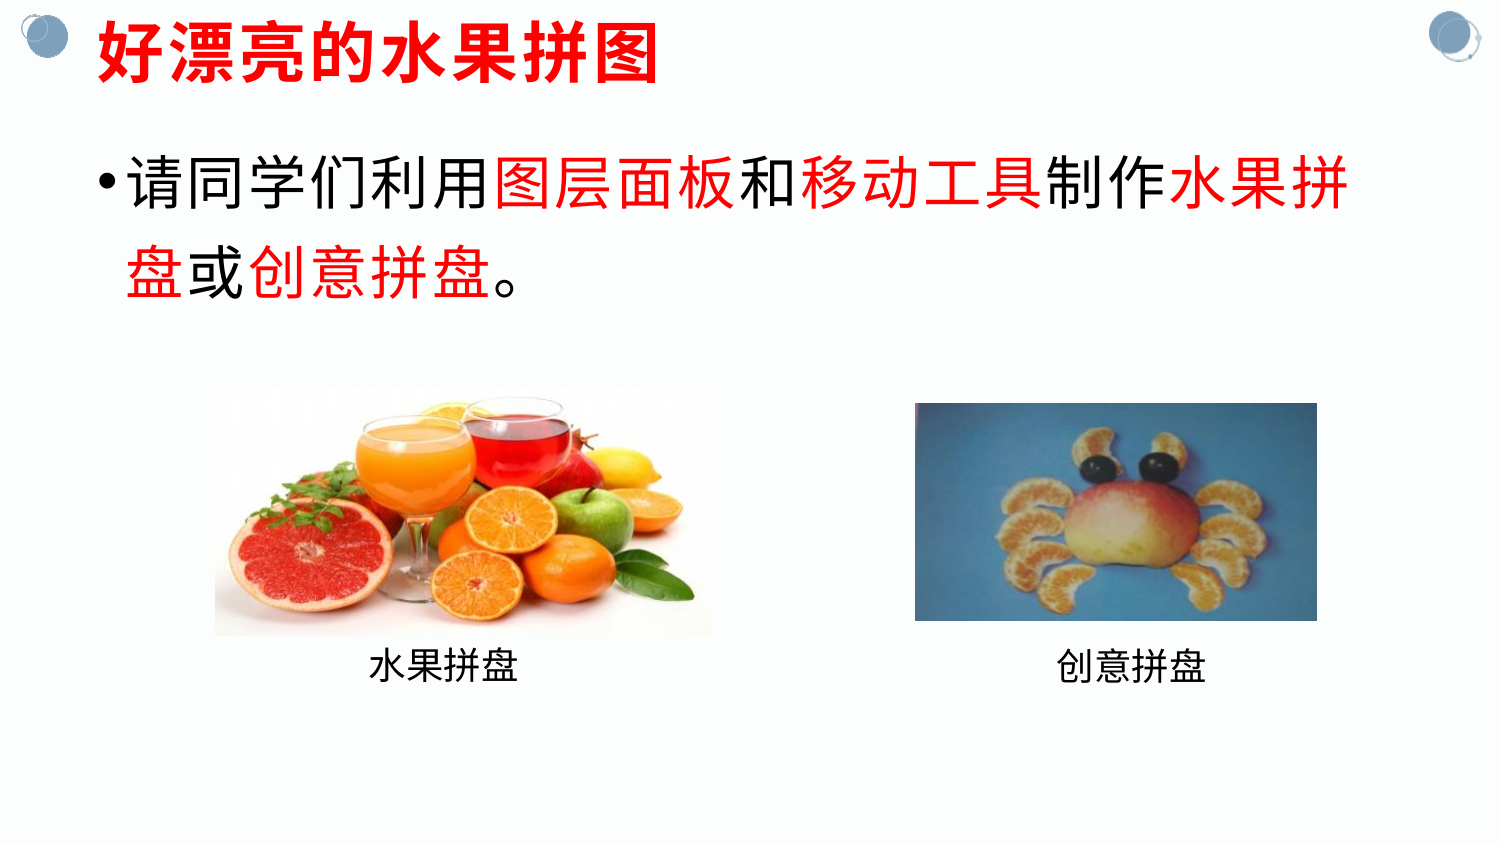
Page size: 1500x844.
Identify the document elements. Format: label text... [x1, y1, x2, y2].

picture [915, 403, 1317, 621]
picture [0, 0, 89, 73]
text_box 创意拼盘 [1042, 635, 1255, 696]
picture [1411, 0, 1500, 73]
title 好漂亮的水果拼图 [82, 23, 933, 79]
picture [215, 387, 713, 636]
list 请同学们利用图层面板和移动工具制作水果拼盘或创意拼盘。 [82, 117, 1418, 355]
text_box 水果拼盘 [353, 636, 567, 695]
